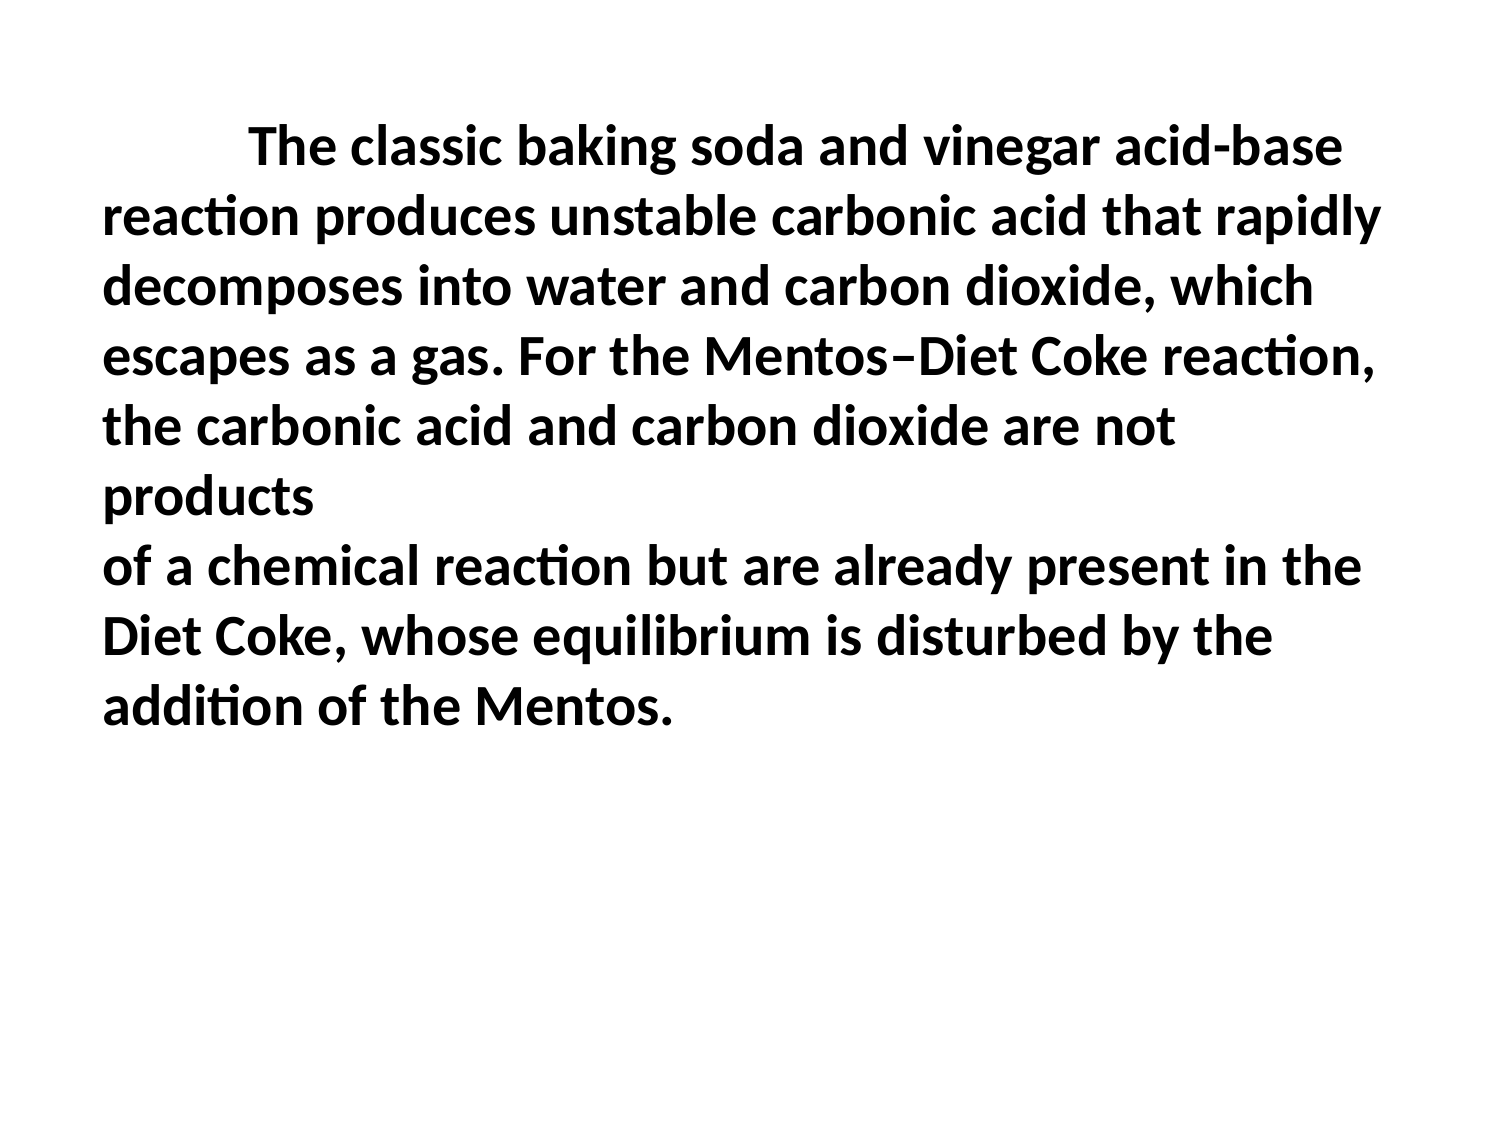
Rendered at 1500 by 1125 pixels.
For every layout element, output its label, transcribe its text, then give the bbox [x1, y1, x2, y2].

text_box The classic baking soda and vinegar acid-base reaction produces unstable carbonic acid that rapidly decomposes into water and carbon dioxide, which escapes as a gas. For the Mentos–Diet Coke reaction, the carbonic acid and carbon dioxide are not products of a chemical reaction but are already present in the Diet Coke, whose equilibrium is disturbed by the addition of the Mentos. [87, 99, 1413, 885]
